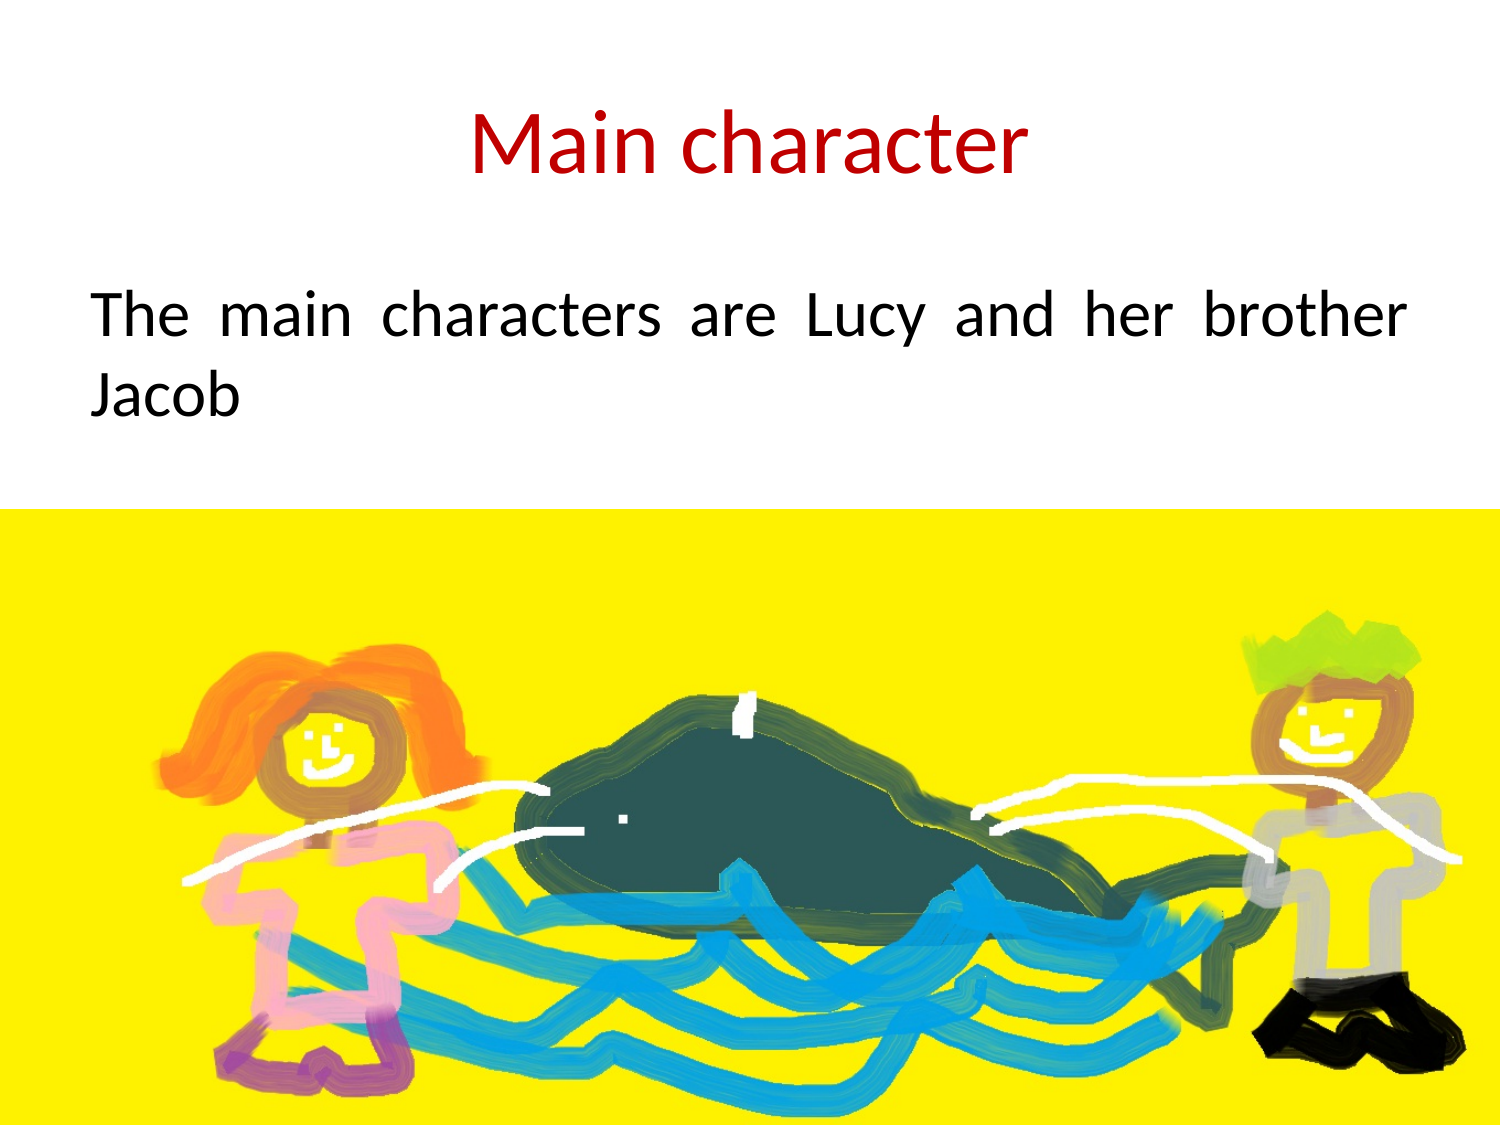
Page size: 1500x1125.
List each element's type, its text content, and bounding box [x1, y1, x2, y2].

list The main characters are Lucy and her brother Jacob [75, 262, 1425, 507]
title Main character [75, 42, 1425, 231]
picture [0, 509, 1500, 1125]
